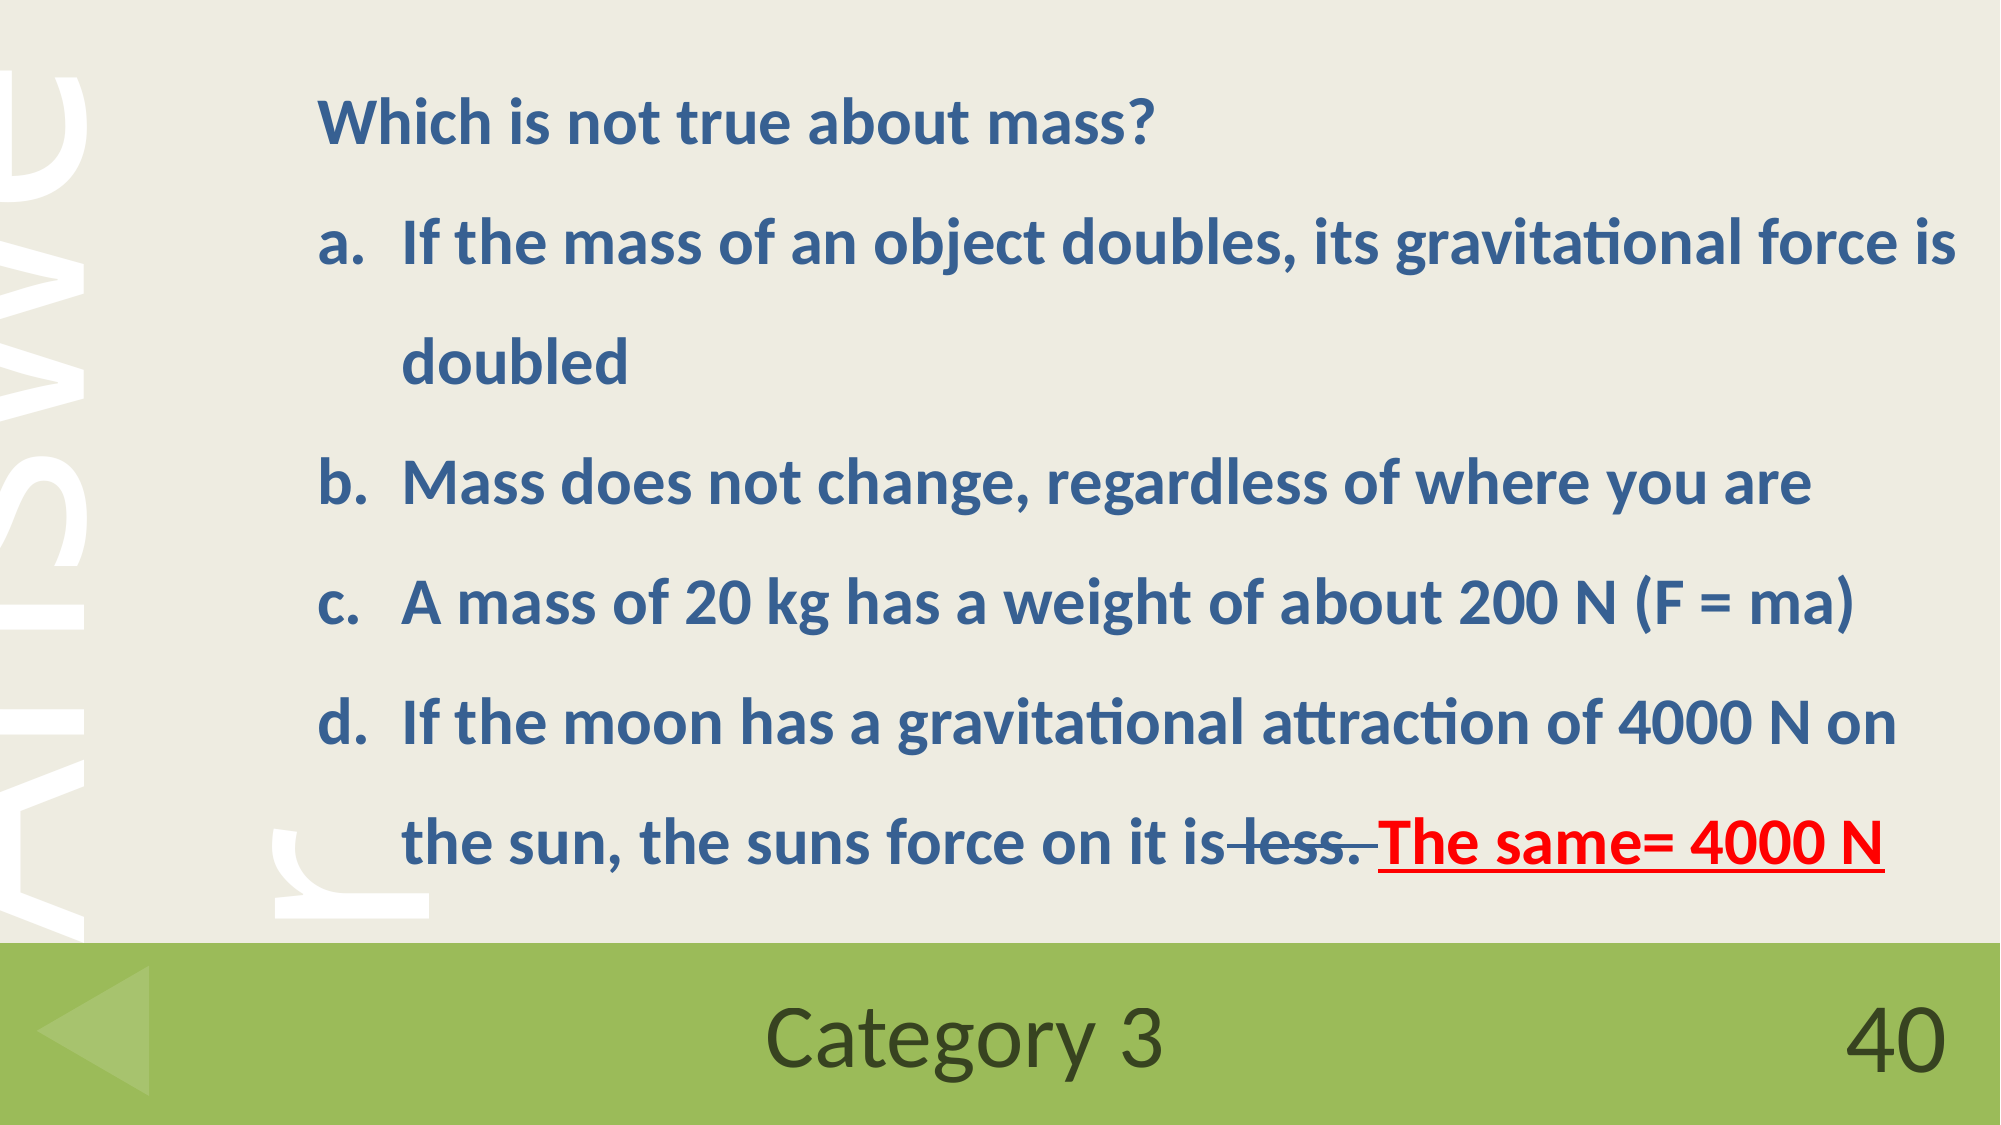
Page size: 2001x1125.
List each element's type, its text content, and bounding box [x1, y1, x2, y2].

list Which is not true about mass? If the mass of an object doubles, its gravitational force is doubled Mass does not change, regardless of where you are A mass of 20 kg has a weight of about 200 N (F = ma) If the moon has a gravitational attraction of 4000 N on the sun, the suns force on it is less. The same= 4000 N [302, 123, 2000, 874]
list 40 [1866, 967, 1963, 1097]
title Category 3 [65, 937, 1866, 1125]
